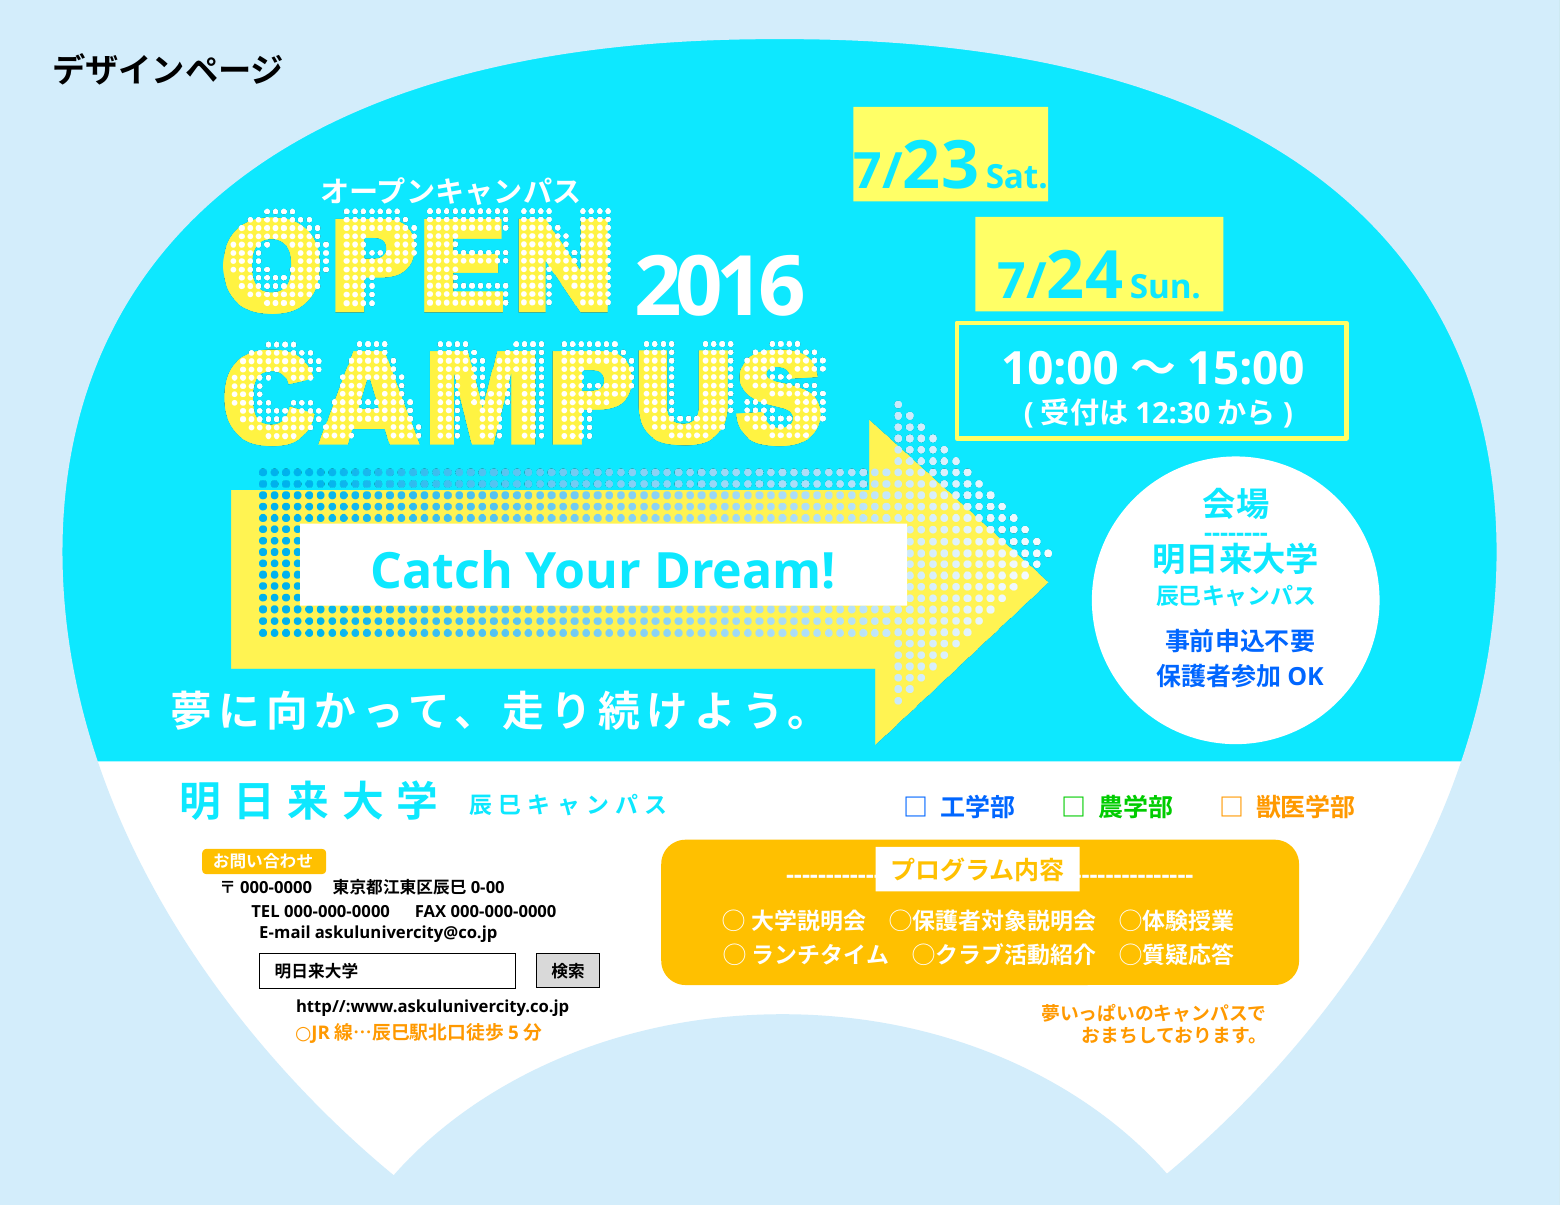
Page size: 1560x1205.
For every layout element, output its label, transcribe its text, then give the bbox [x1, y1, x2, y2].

text_box 検索 [536, 953, 600, 988]
text_box 〒000-0000 東京都江東区辰巳0-00 [204, 869, 520, 905]
text_box 明日来大学 [1137, 531, 1334, 586]
text_box 7/24 Sun. [975, 216, 1224, 312]
text_box 会場 [1188, 476, 1285, 509]
text_box 事前申込不要 [1150, 618, 1331, 652]
text_box デザインページ [37, 42, 300, 97]
text_box 7/23 Sat. [853, 106, 1049, 202]
text_box 明日来大学 [129, 767, 488, 833]
text_box TEL 000-000-0000 FAX 000-000-0000 [236, 892, 572, 928]
text_box 2016 [602, 224, 838, 340]
text_box □ 工学部 [888, 784, 1030, 830]
text_box 辰巳キャンパス [1141, 574, 1332, 617]
text_box ◯ランチタイム ◯クラブ活動紹介 ◯質疑応答 [708, 931, 1275, 977]
text_box --------------------------------------------------- [771, 850, 1210, 896]
text_box Catch Your Dream! [300, 523, 908, 606]
text_box お問い合わせ [198, 843, 329, 879]
text_box □ 獣医学部 [1204, 784, 1371, 830]
text_box オープンキャンパス [305, 165, 597, 216]
text_box [659, 837, 1302, 988]
text_box プログラム内容 [875, 846, 1080, 892]
text_box 辰巳キャンパス [454, 783, 683, 826]
text_box -------- [1169, 509, 1303, 554]
text_box 明日来大学 [259, 953, 516, 989]
text_box http//:www.askulunivercity.co.jp [281, 988, 585, 1024]
text_box 夢いっぱいのキャンパスで おまちしております。 [1026, 994, 1282, 1055]
picture [223, 208, 1052, 745]
text_box E-mail askulunivercity@co.jp [244, 914, 513, 950]
text_box 夢に向かって、走り続けよう。 [155, 677, 845, 742]
text_box [955, 321, 1349, 441]
text_box [1089, 454, 1382, 747]
text_box ◯大学説明会 ◯保護者対象説明会 ◯体験授業 [708, 897, 1275, 931]
text_box □ 農学部 [1046, 784, 1188, 830]
text_box ○JR線…辰巳駅北口徒歩5分 [280, 1013, 558, 1051]
text_box 保護者参加OK [1141, 652, 1339, 698]
